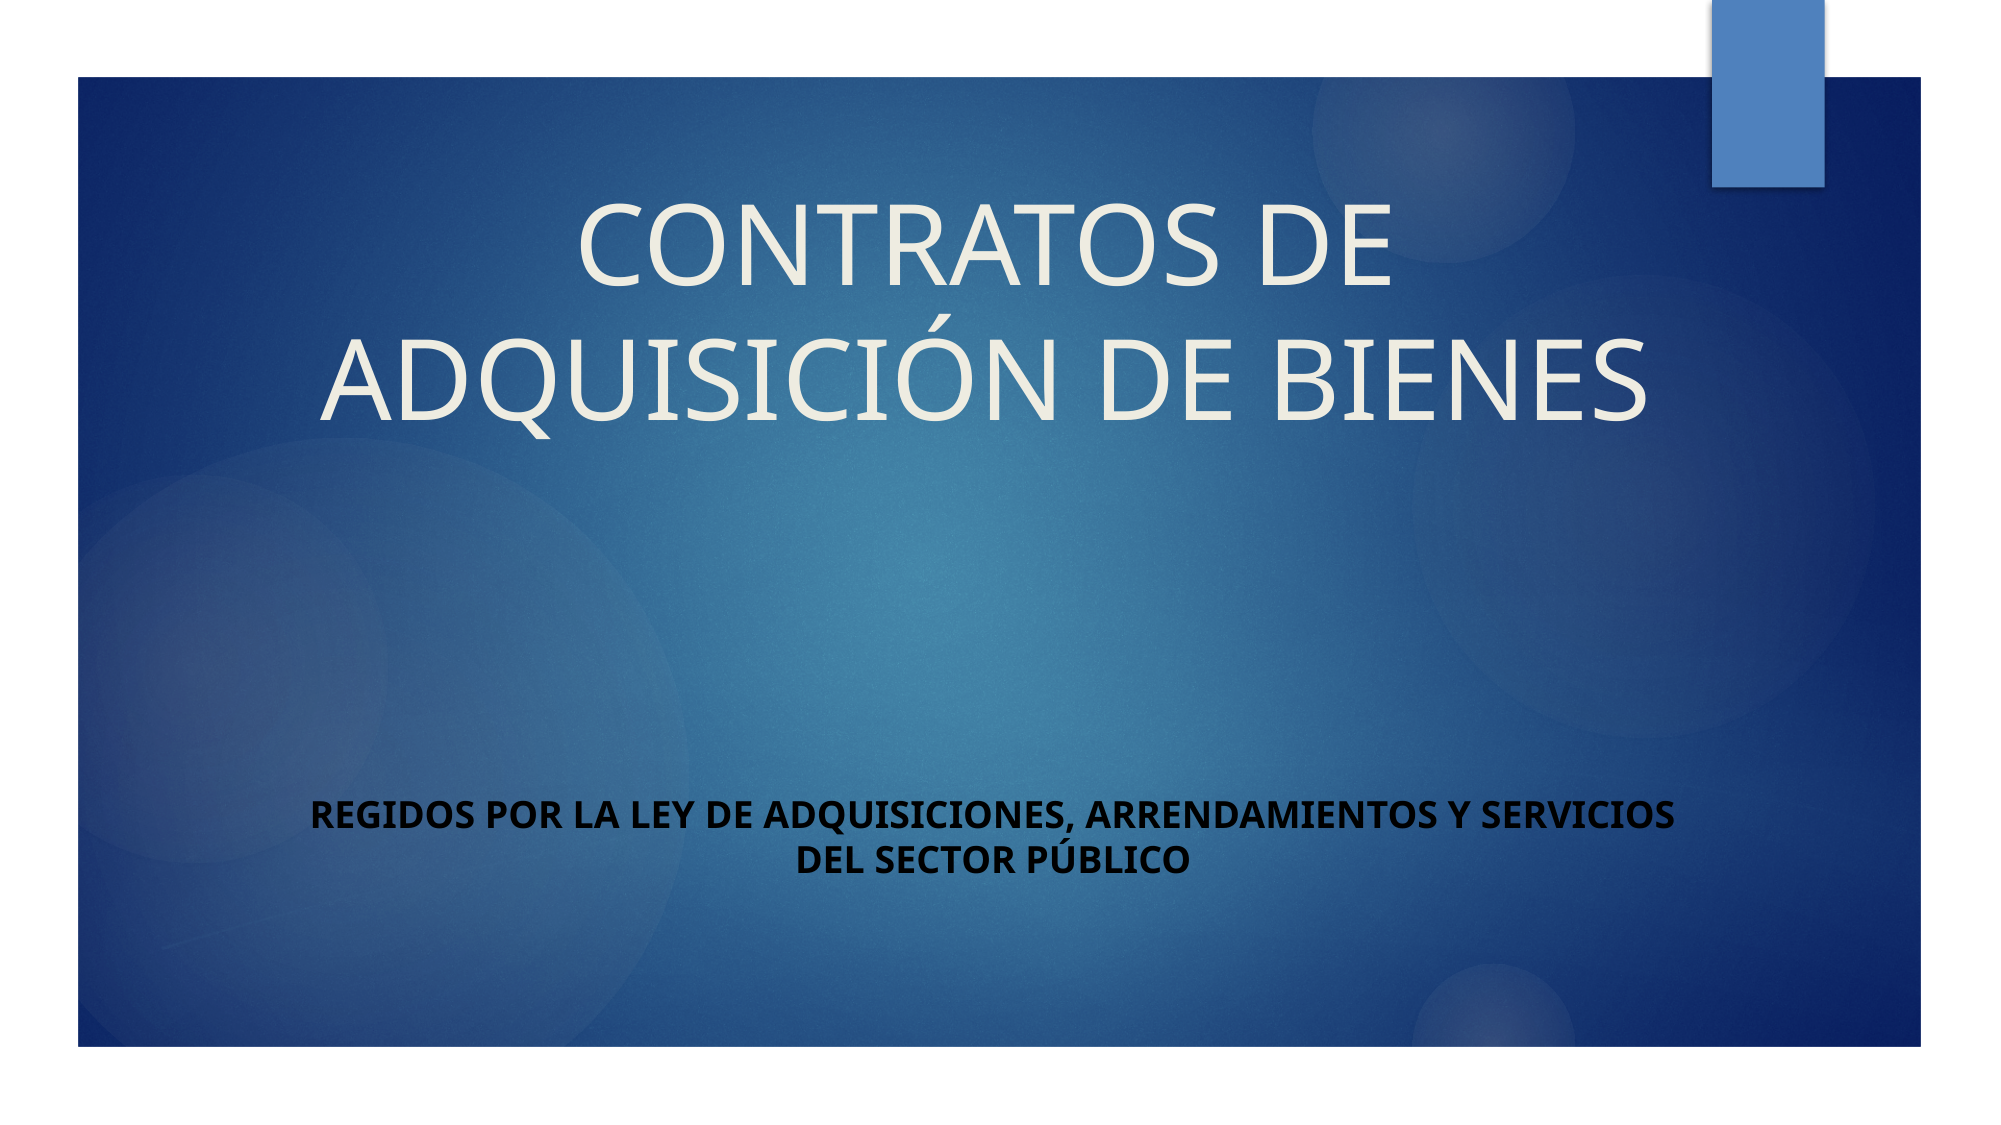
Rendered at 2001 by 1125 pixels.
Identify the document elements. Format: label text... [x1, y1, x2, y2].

subtitle REGIDOS POR LA LEY DE ADQUISICIONES, ARRENDAMIENTOS Y SERVICIOS DEL SECTOR PÚBLICO [269, 783, 1718, 925]
title CONTRATOS DE ADQUISICIÓN DE BIENES [262, 205, 1710, 450]
